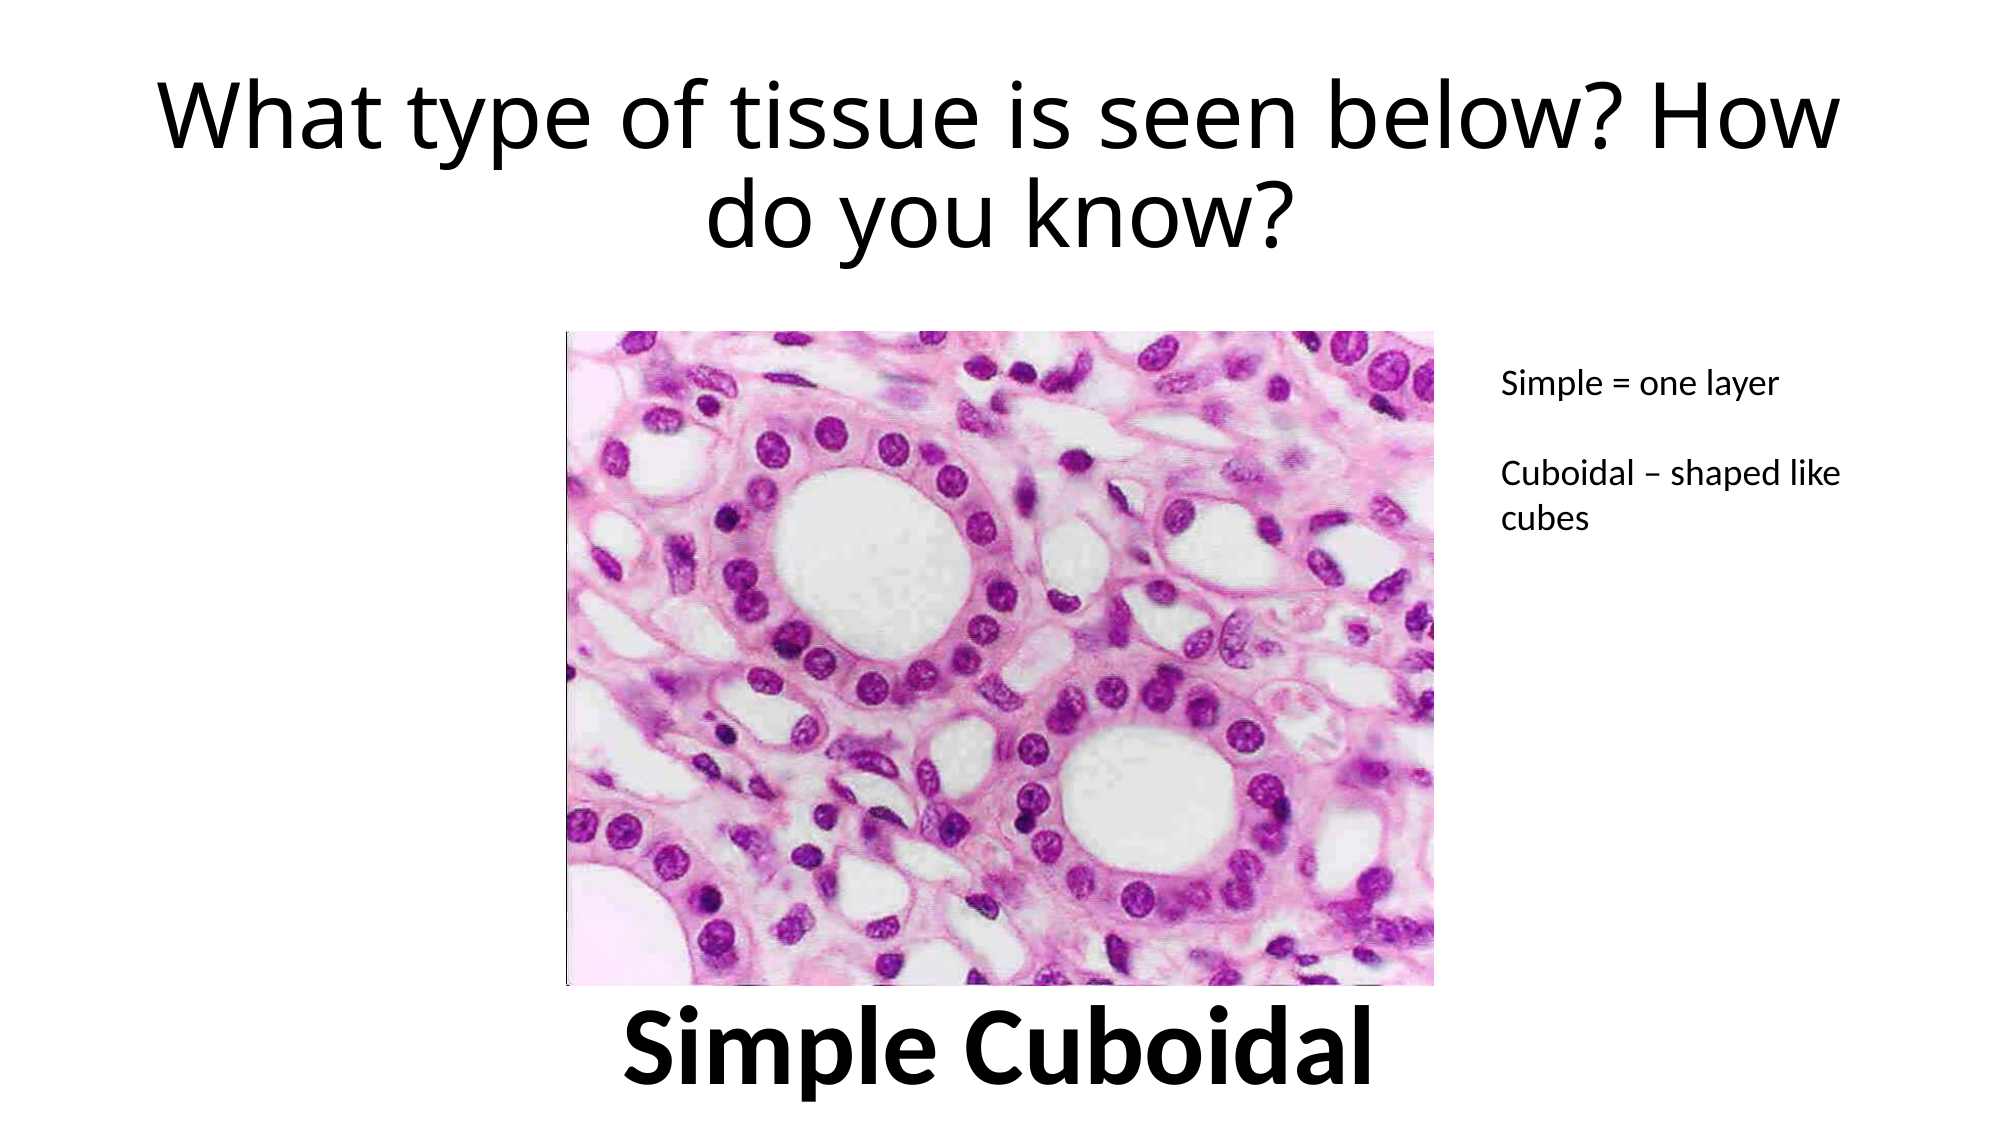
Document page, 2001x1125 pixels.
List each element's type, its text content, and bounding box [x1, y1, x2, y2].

title What type of tissue is seen below? How do you know? [137, 59, 1863, 278]
picture [566, 331, 1434, 987]
text_box Simple Cuboidal [607, 987, 1393, 1115]
text_box Simple = one layer Cuboidal – shaped like cubes [1486, 350, 1940, 546]
